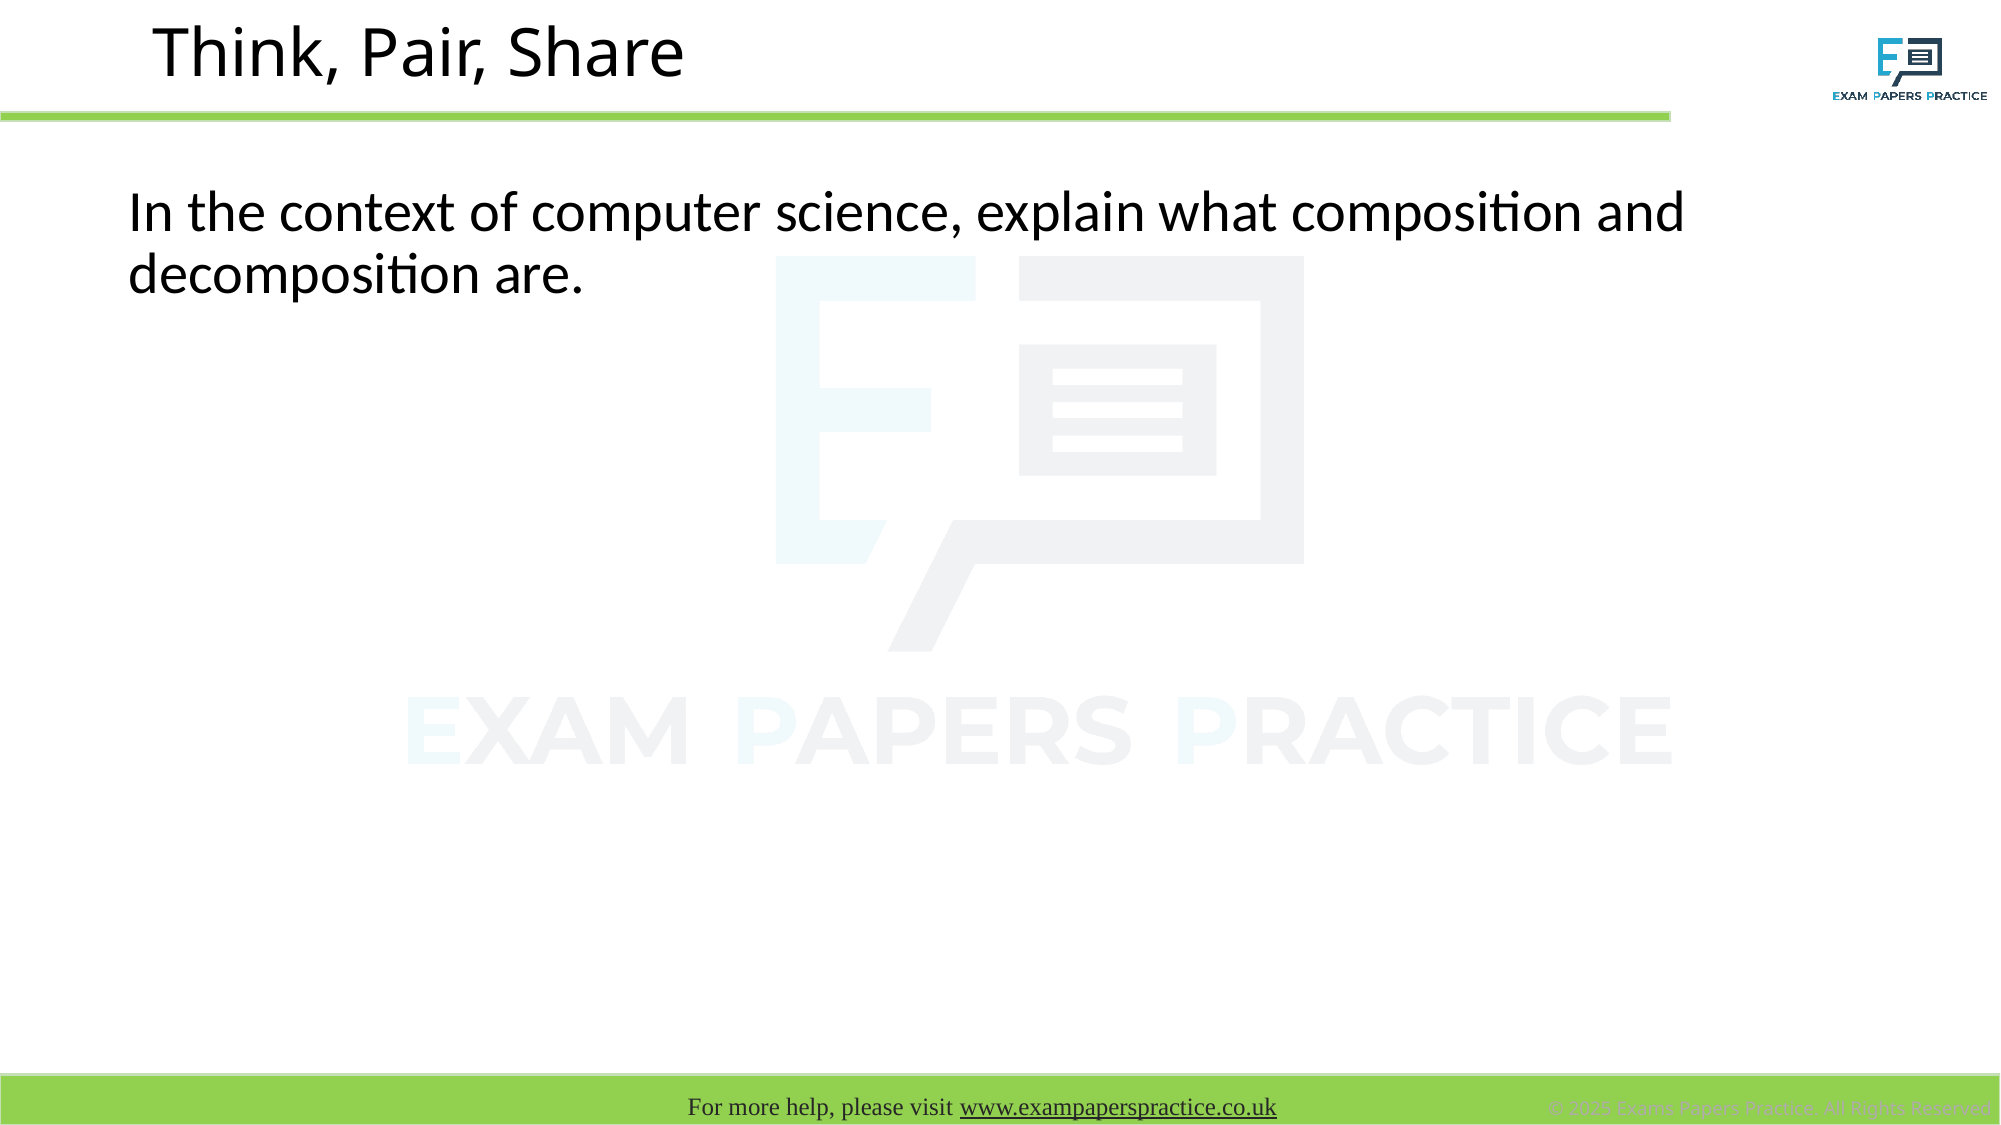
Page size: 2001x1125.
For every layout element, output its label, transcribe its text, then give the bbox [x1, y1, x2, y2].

title Think, Pair, Share [137, 50, 1863, 60]
list In the context of computer science, explain what composition and decomposition are. [113, 173, 1839, 887]
